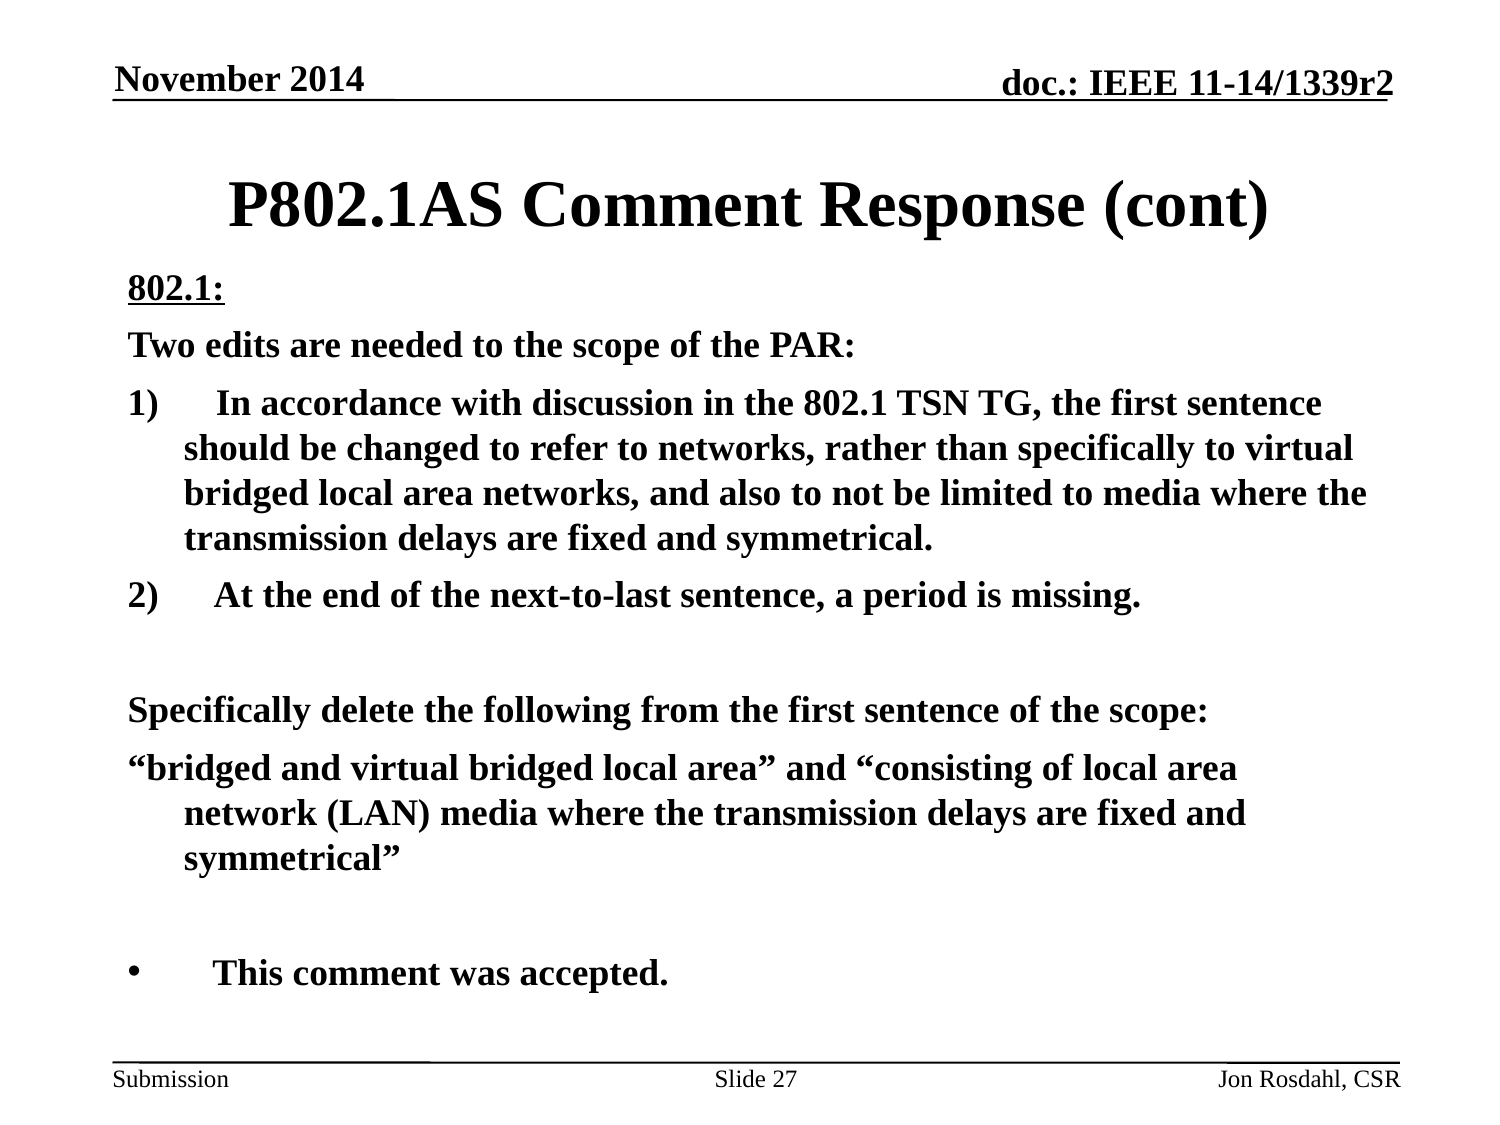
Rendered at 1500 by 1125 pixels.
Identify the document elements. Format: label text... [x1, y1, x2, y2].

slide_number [114, 54, 423, 100]
title P802.1AS Comment Response (cont) [112, 112, 1388, 255]
list 802.1: Two edits are needed to the scope of the PAR: 1) In accordance with discussion in the 802.1 TSN TG, the first sentence should be changed to refer to networks, rather than specifically to virtual bridged local area networks, and also to not be limited to media where the transmission delays are fixed and symmetrical. 2) At the end of the next-to-last sentence, a period is missing. Specifically delete the following from the first sentence of the scope: “bridged and virtual bridged local area” and “consisting of local area network (LAN) media where the transmission delays are fixed and symmetrical” This comment was accepted. [112, 255, 1388, 1000]
slide_number Slide 27 [712, 1061, 800, 1123]
footer Jon Rosdahl, CSR [878, 1061, 1402, 1093]
